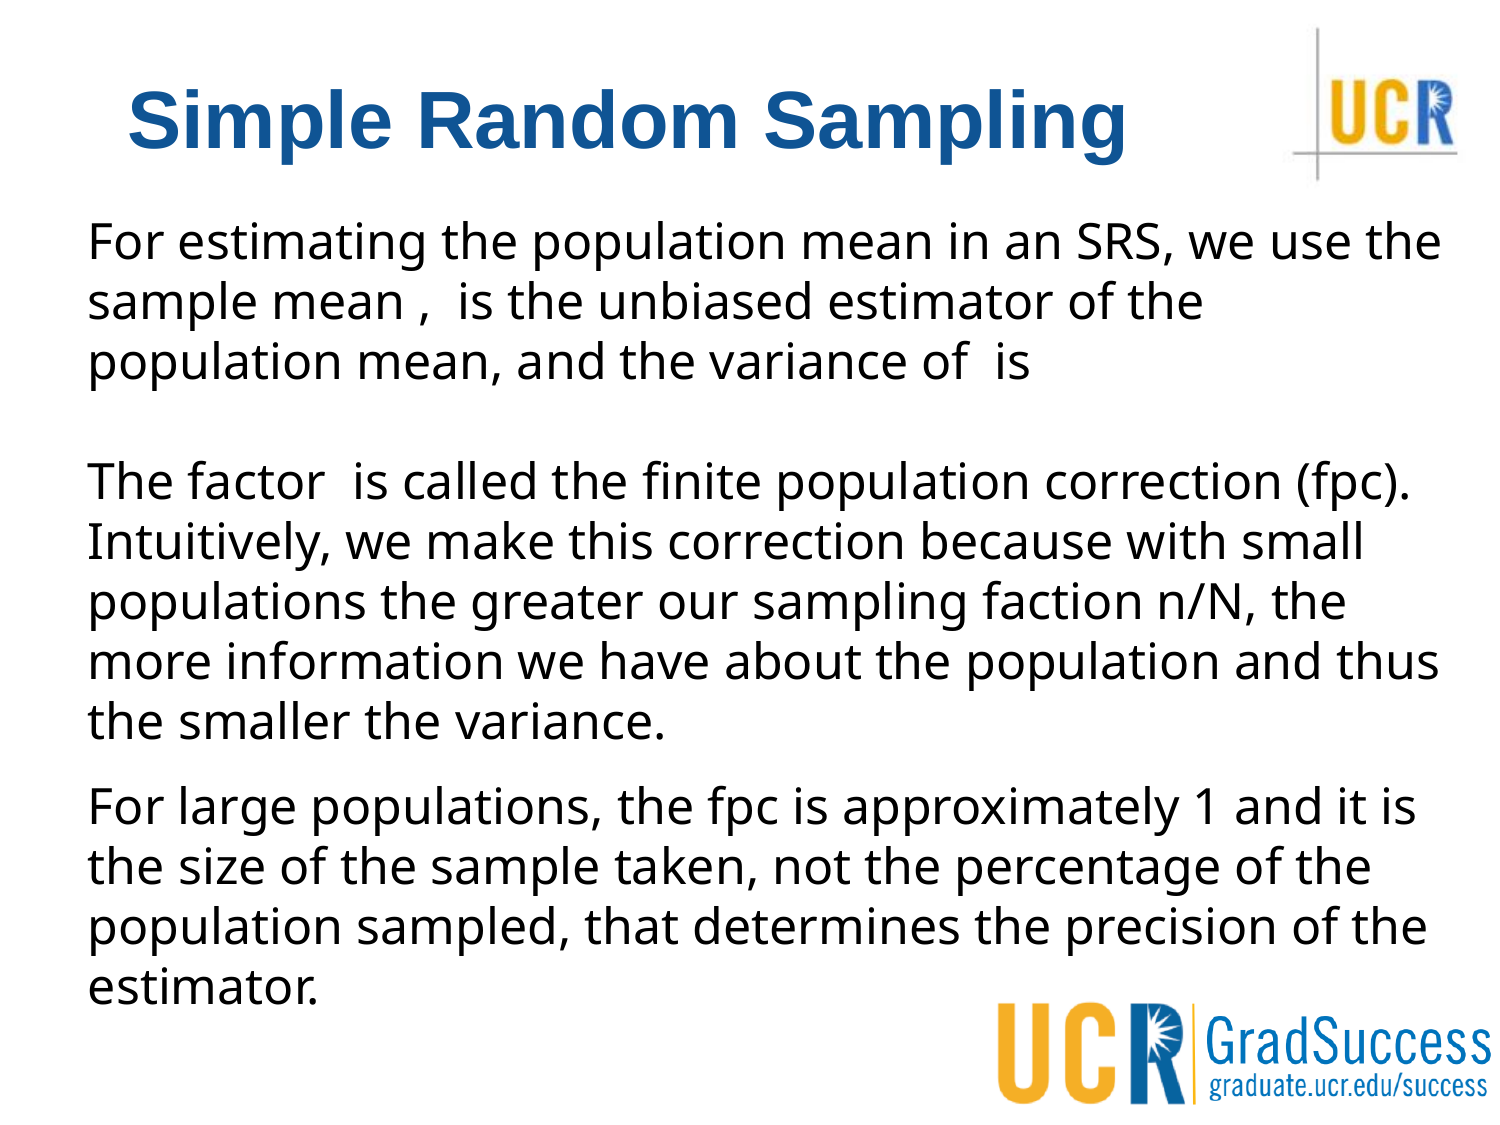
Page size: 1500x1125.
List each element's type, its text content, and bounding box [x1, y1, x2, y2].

title Simple Random Sampling [112, 13, 1388, 172]
picture [1282, 0, 1500, 196]
